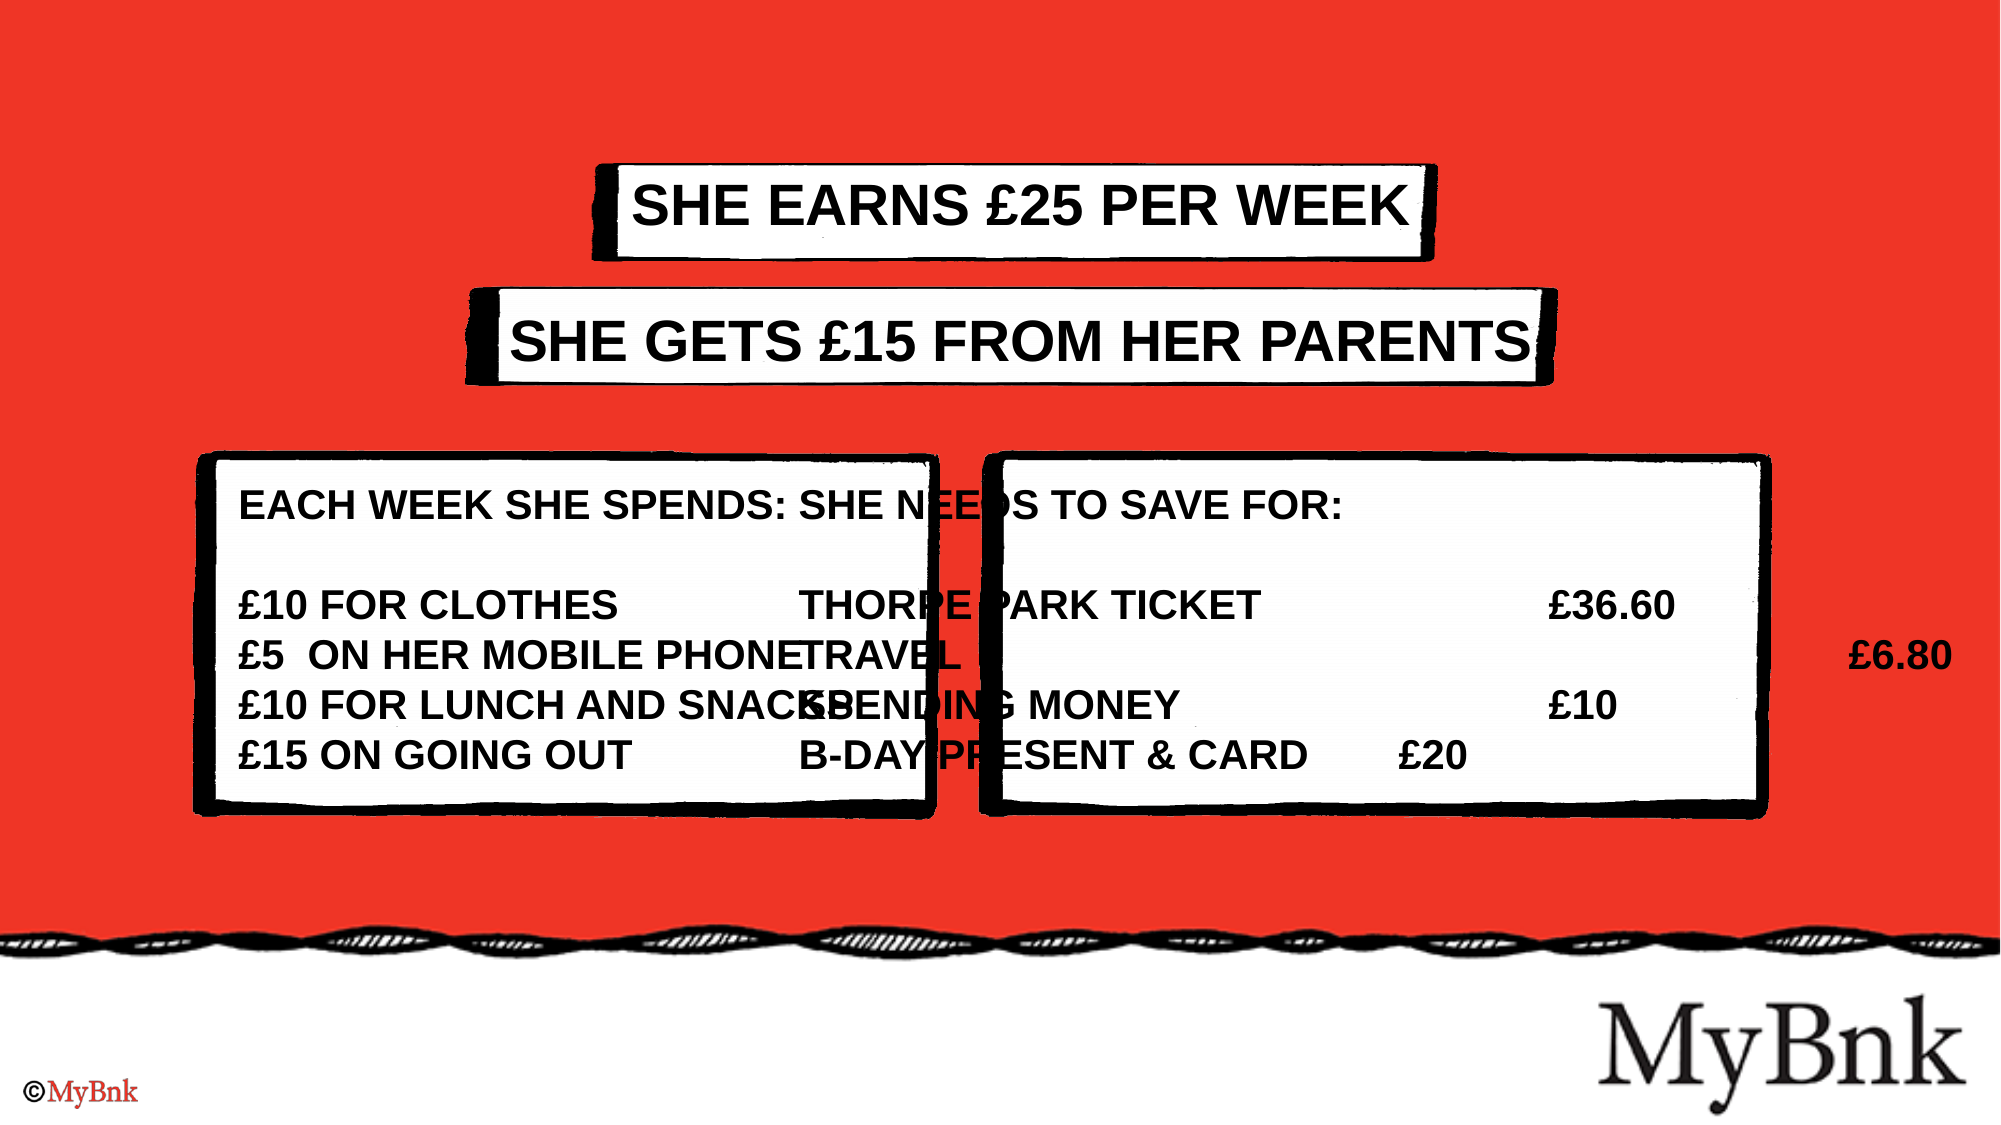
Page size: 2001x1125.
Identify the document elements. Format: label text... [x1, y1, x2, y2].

picture [0, 0, 2001, 1125]
text_box she needs to save for: Thorpe Park Ticket £36.60 Travel £6.80 Spending Money £10 B-day Present & card £20 [1795, 470, 1968, 786]
